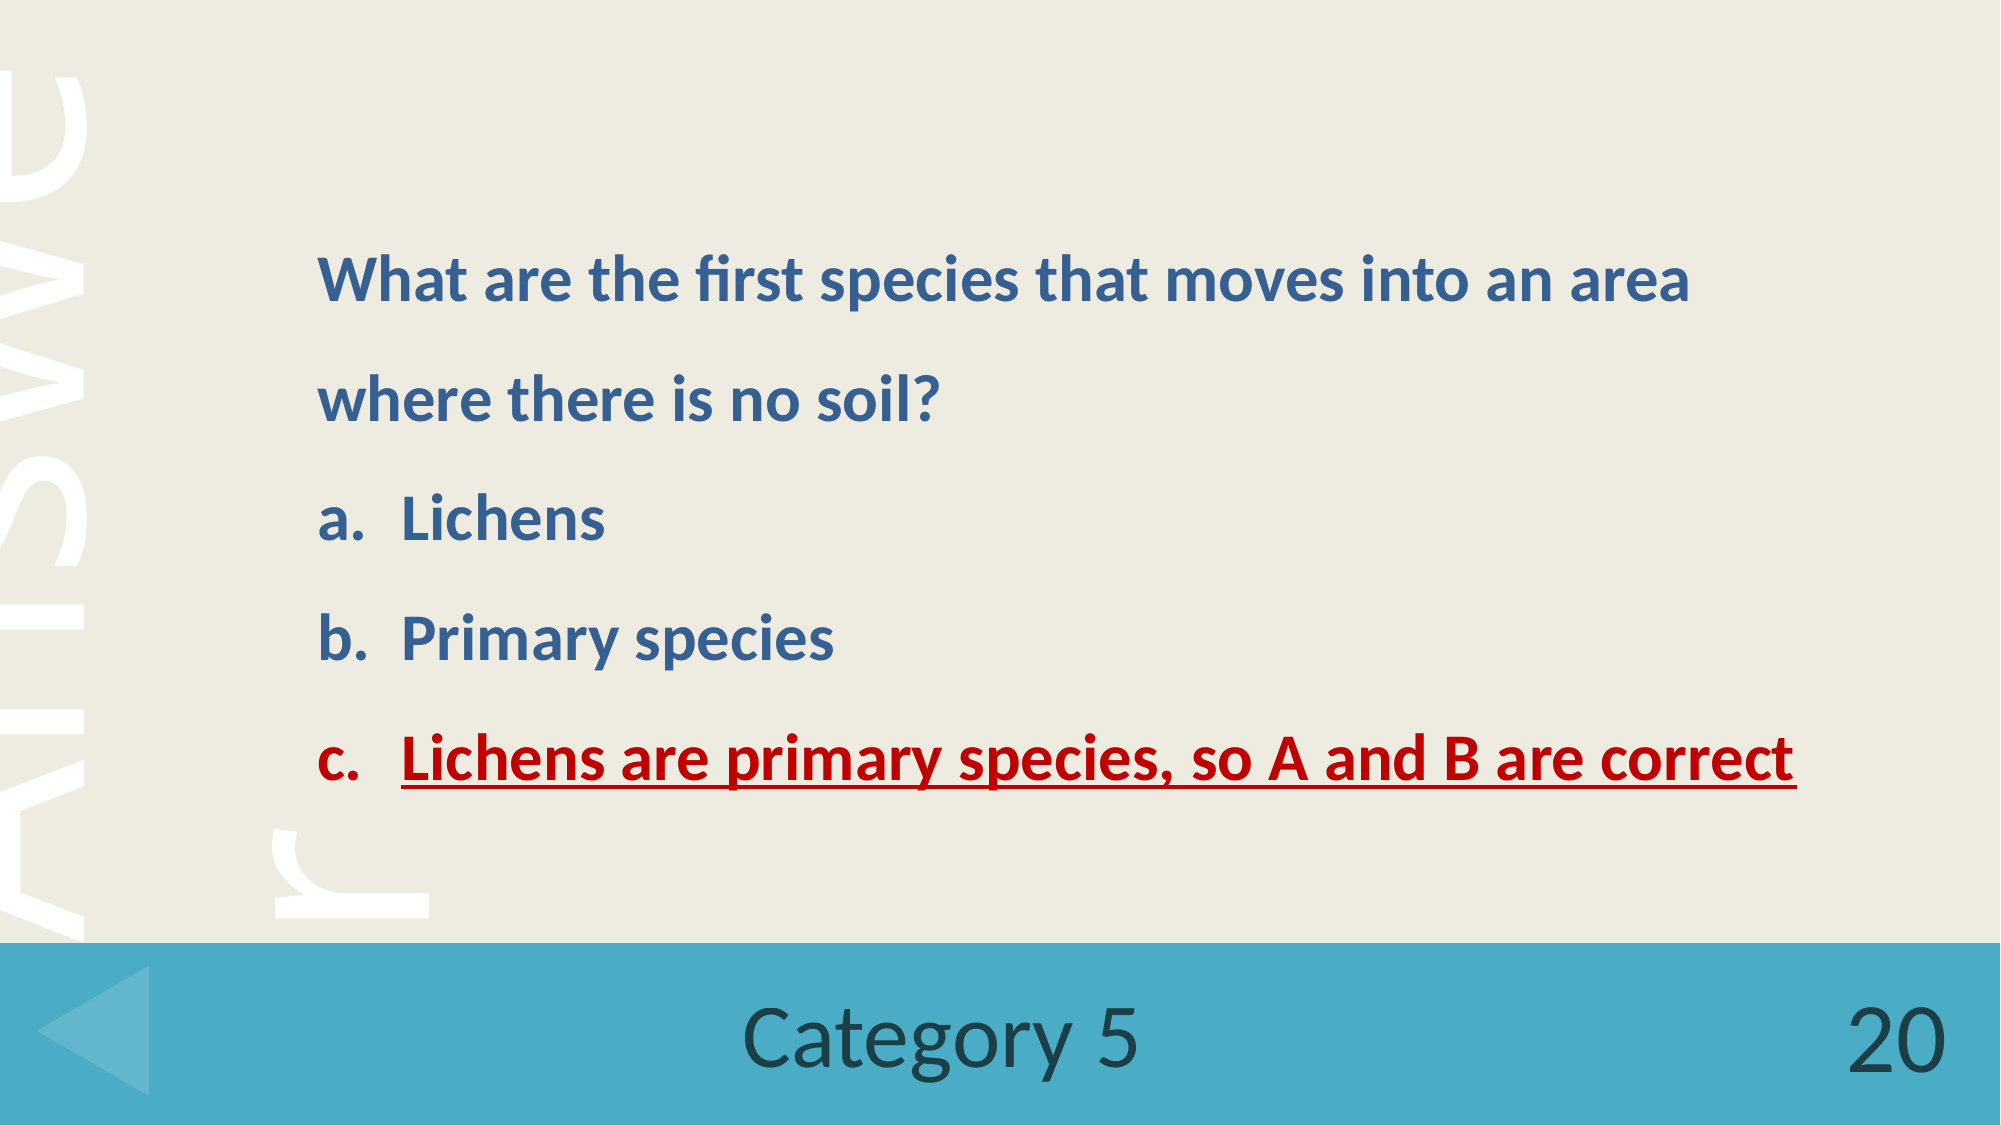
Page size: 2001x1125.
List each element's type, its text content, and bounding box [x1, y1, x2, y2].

list 20 [1843, 967, 1963, 1097]
list What are the first species that moves into an area where there is no soil? Lichens Primary species Lichens are primary species, so A and B are correct [302, 142, 1862, 847]
title Category 5 [42, 937, 1843, 1125]
